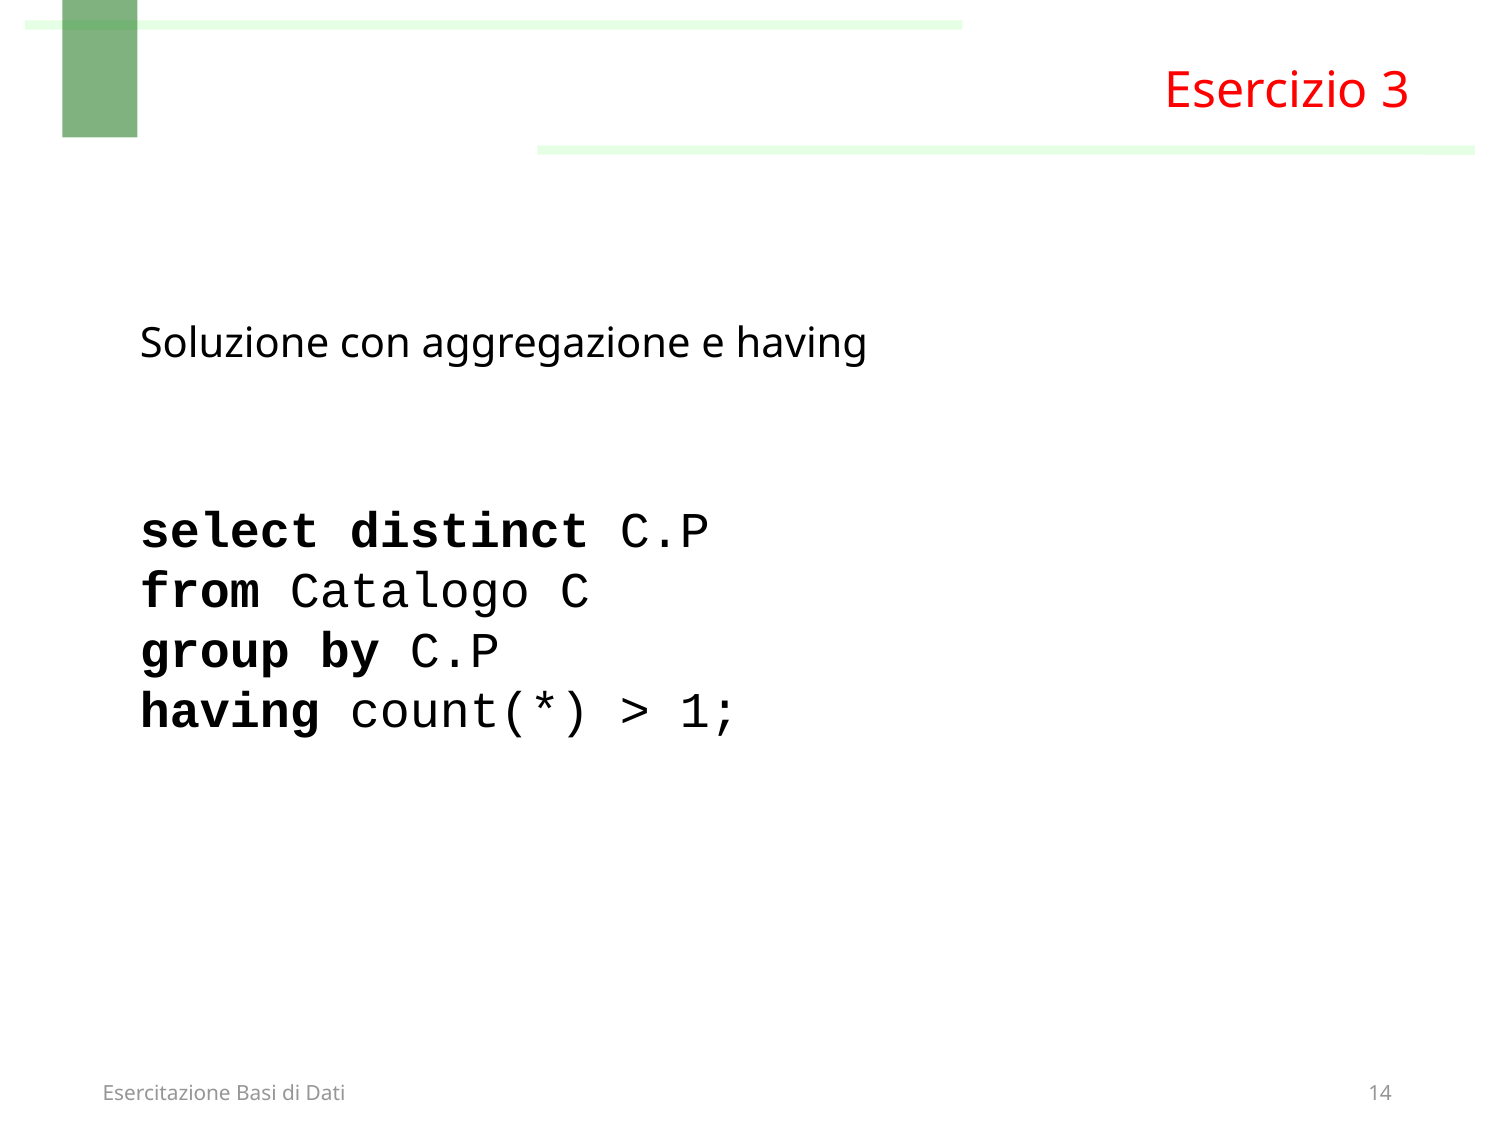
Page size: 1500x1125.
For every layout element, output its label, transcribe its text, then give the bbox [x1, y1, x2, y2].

text_box Soluzione con aggregazione e having [125, 308, 1500, 414]
text_box select distinct C.P from Catalogo C group by C.P having count(*) > 1; [124, 490, 1365, 745]
title Esercizio 3 [174, 37, 1425, 138]
